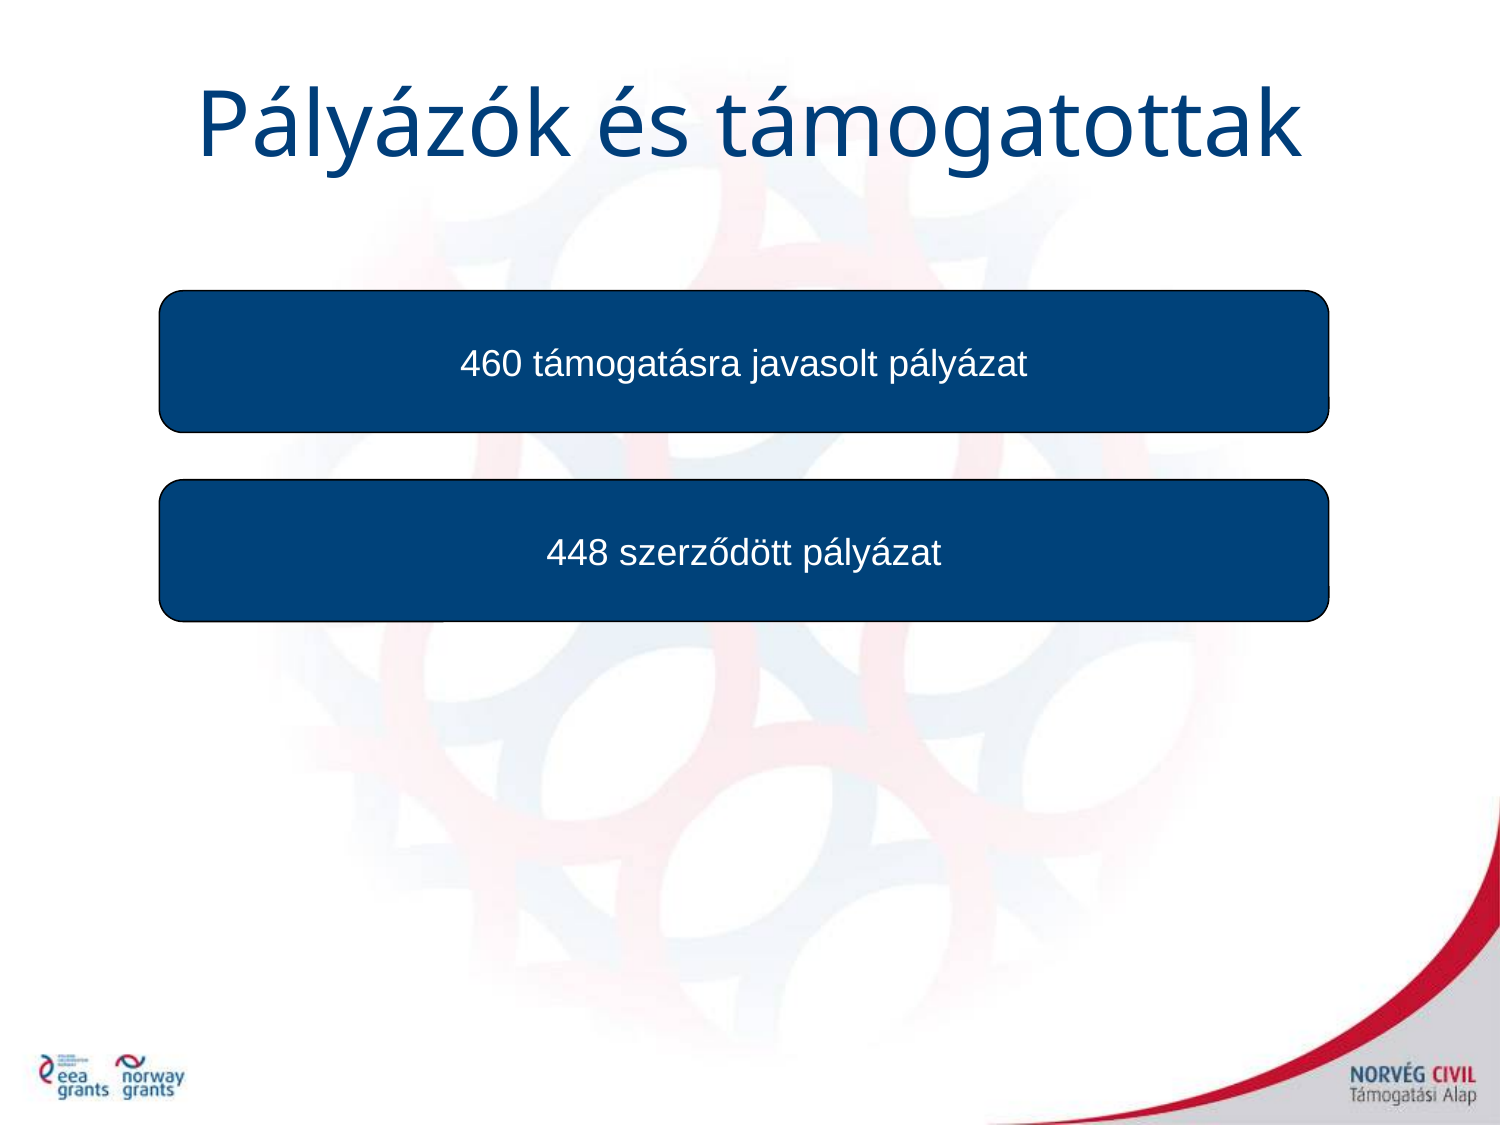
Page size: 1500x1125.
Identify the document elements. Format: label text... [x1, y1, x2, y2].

picture [0, 0, 1500, 1125]
text_box 460 támogatásra javasolt pályázat [159, 290, 1329, 433]
text_box Pályázók és támogatottak [41, 31, 1459, 209]
text_box 448 szerződött pályázat [159, 479, 1329, 622]
